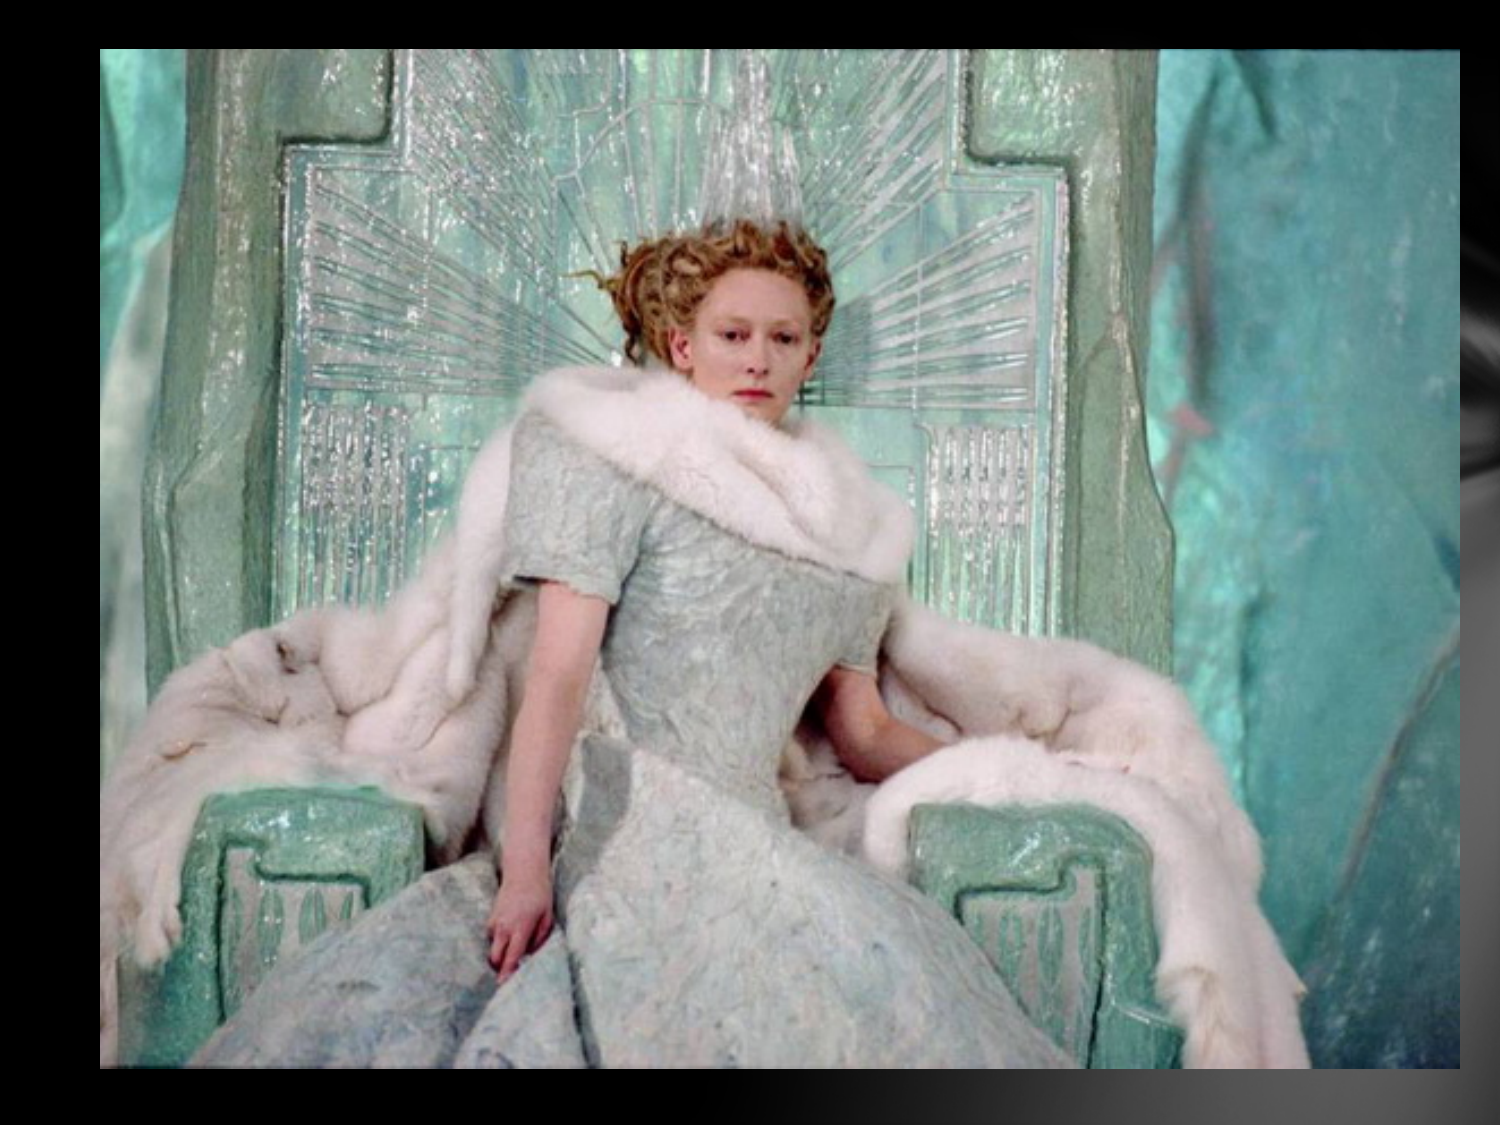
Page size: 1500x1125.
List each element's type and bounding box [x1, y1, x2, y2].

picture [100, 49, 1460, 1070]
